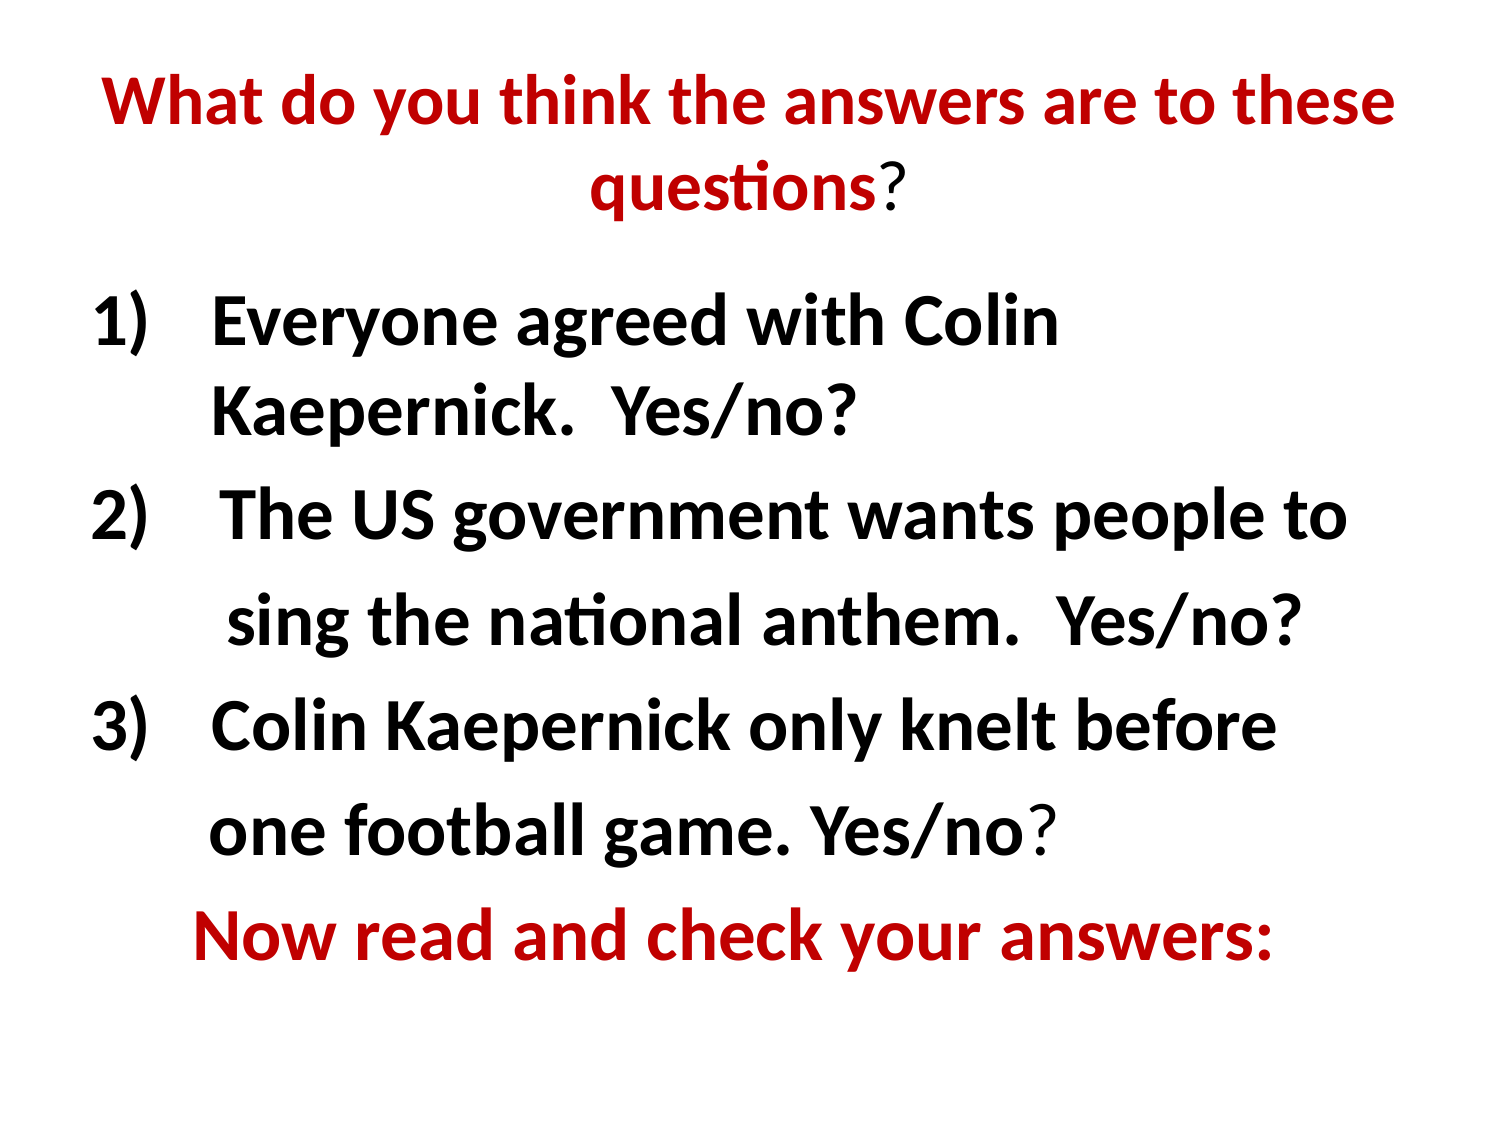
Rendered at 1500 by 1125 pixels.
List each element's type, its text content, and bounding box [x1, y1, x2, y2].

list Everyone agreed with Colin Kaepernick. Yes/no? 2) The US government wants people to sing the national anthem. Yes/no? Colin Kaepernick only knelt before one football game. Yes/no? Now read and check your answers: [75, 262, 1425, 1005]
title What do you think the answers are to these questions? [75, 45, 1425, 233]
